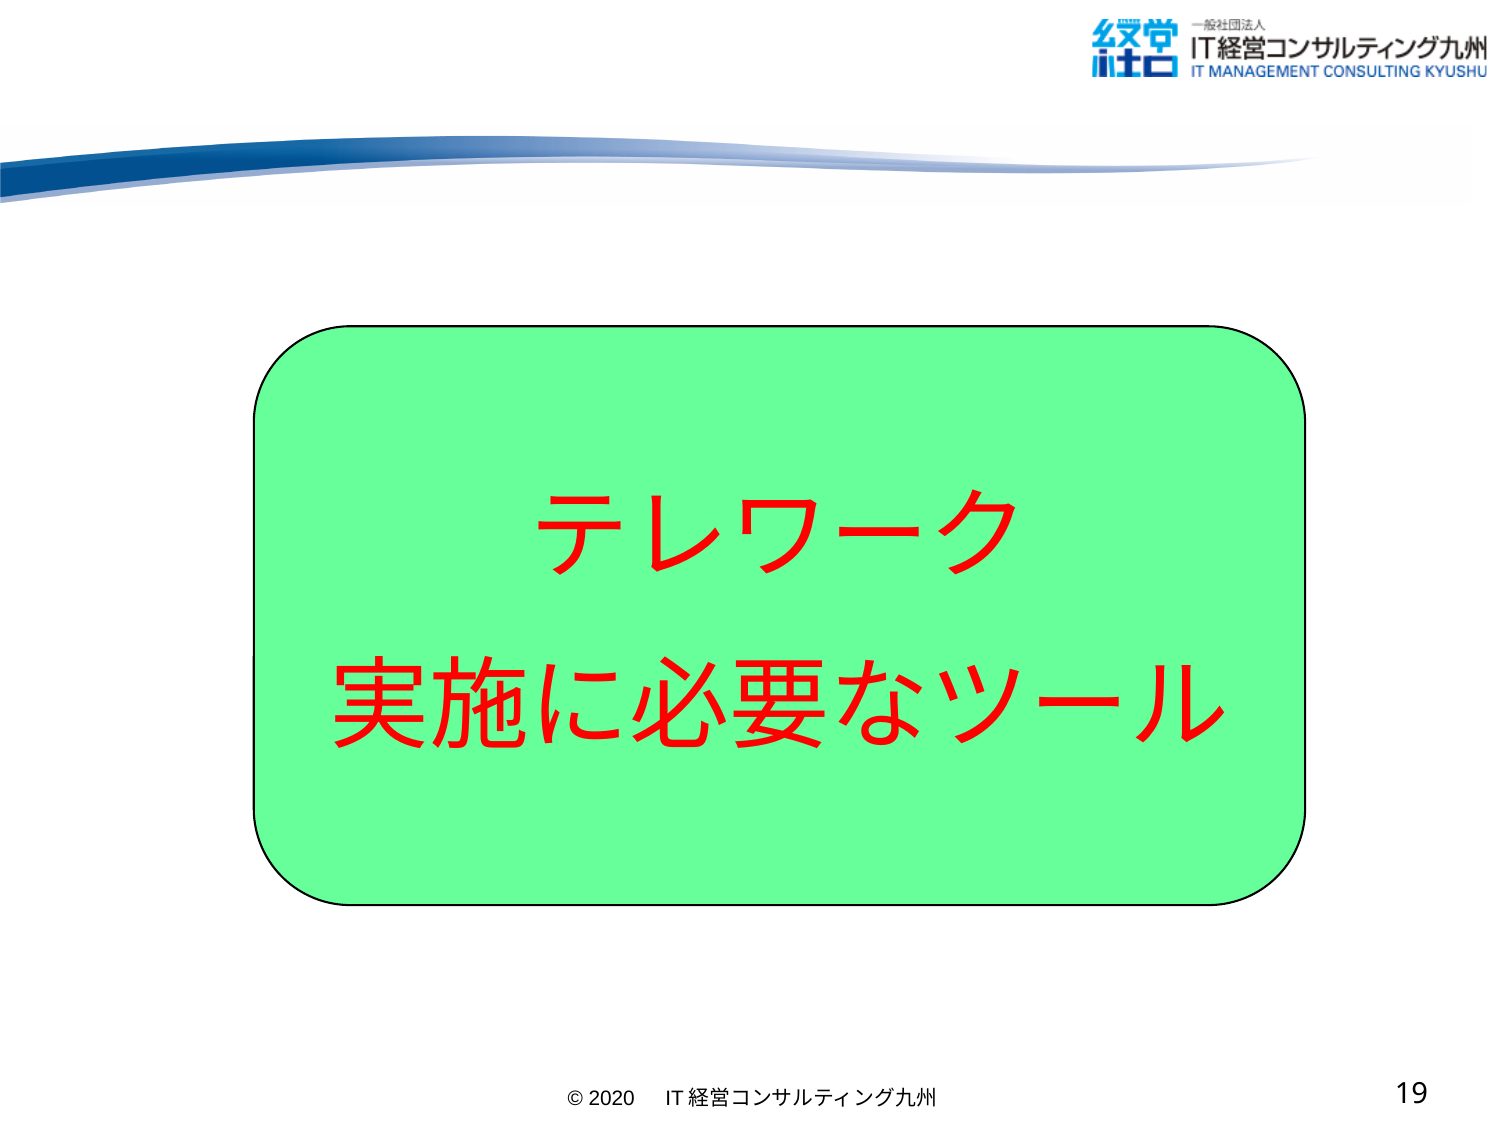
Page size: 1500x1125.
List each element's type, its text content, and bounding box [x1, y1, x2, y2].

picture [1, 126, 1470, 206]
slide_number 18 [1329, 1066, 1495, 1120]
text_box テレワーク 実施に必要なツール [253, 326, 1306, 906]
title [53, 38, 1386, 121]
